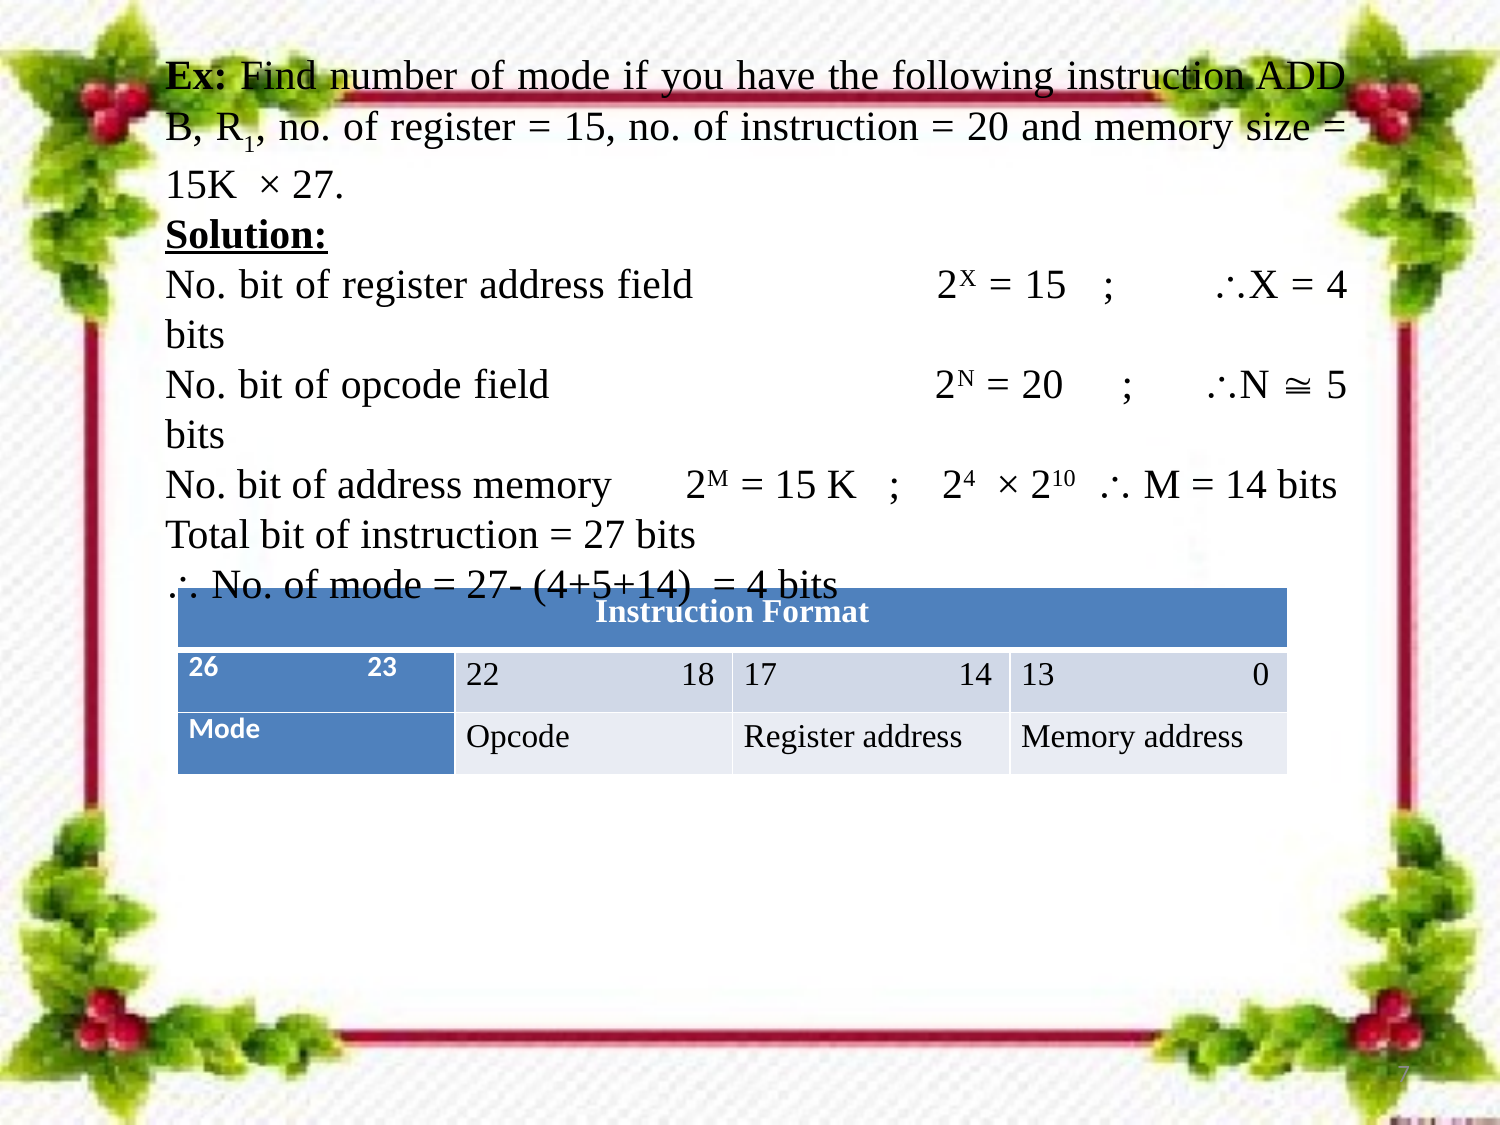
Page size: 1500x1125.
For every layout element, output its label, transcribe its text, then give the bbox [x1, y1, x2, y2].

table_header Instruction Format [178, 615, 1287, 647]
table_cell Opcode [456, 713, 732, 774]
table_cell 13 0 [1011, 653, 1287, 712]
slide_number 7 [1074, 1042, 1425, 1103]
text_box Ex: Find number of mode if you have the following instruction ADD B, R1, no. of register = 15, no. of instruction = 20 and memory size = 15K × 27. Solution: No. bit of register address field 2X = 15 ; X = 4 bits No. bit of opcode field 2N = 20 ; N  5 bits No. bit of address memory 2M = 15 K ; 24 × 210  M = 14 bits Total bit of instruction = 27 bits  No. of mode = 27- (4+5+14) = 4 bits [149, 40, 1363, 615]
table_cell 26 23 [178, 653, 454, 712]
table_cell Mode [178, 713, 454, 774]
table_cell 17 14 [733, 653, 1009, 712]
table_cell 22 18 [456, 653, 732, 712]
table_cell Register address [733, 713, 1009, 774]
table_cell Memory address [1011, 713, 1287, 774]
picture [0, 0, 1500, 1125]
